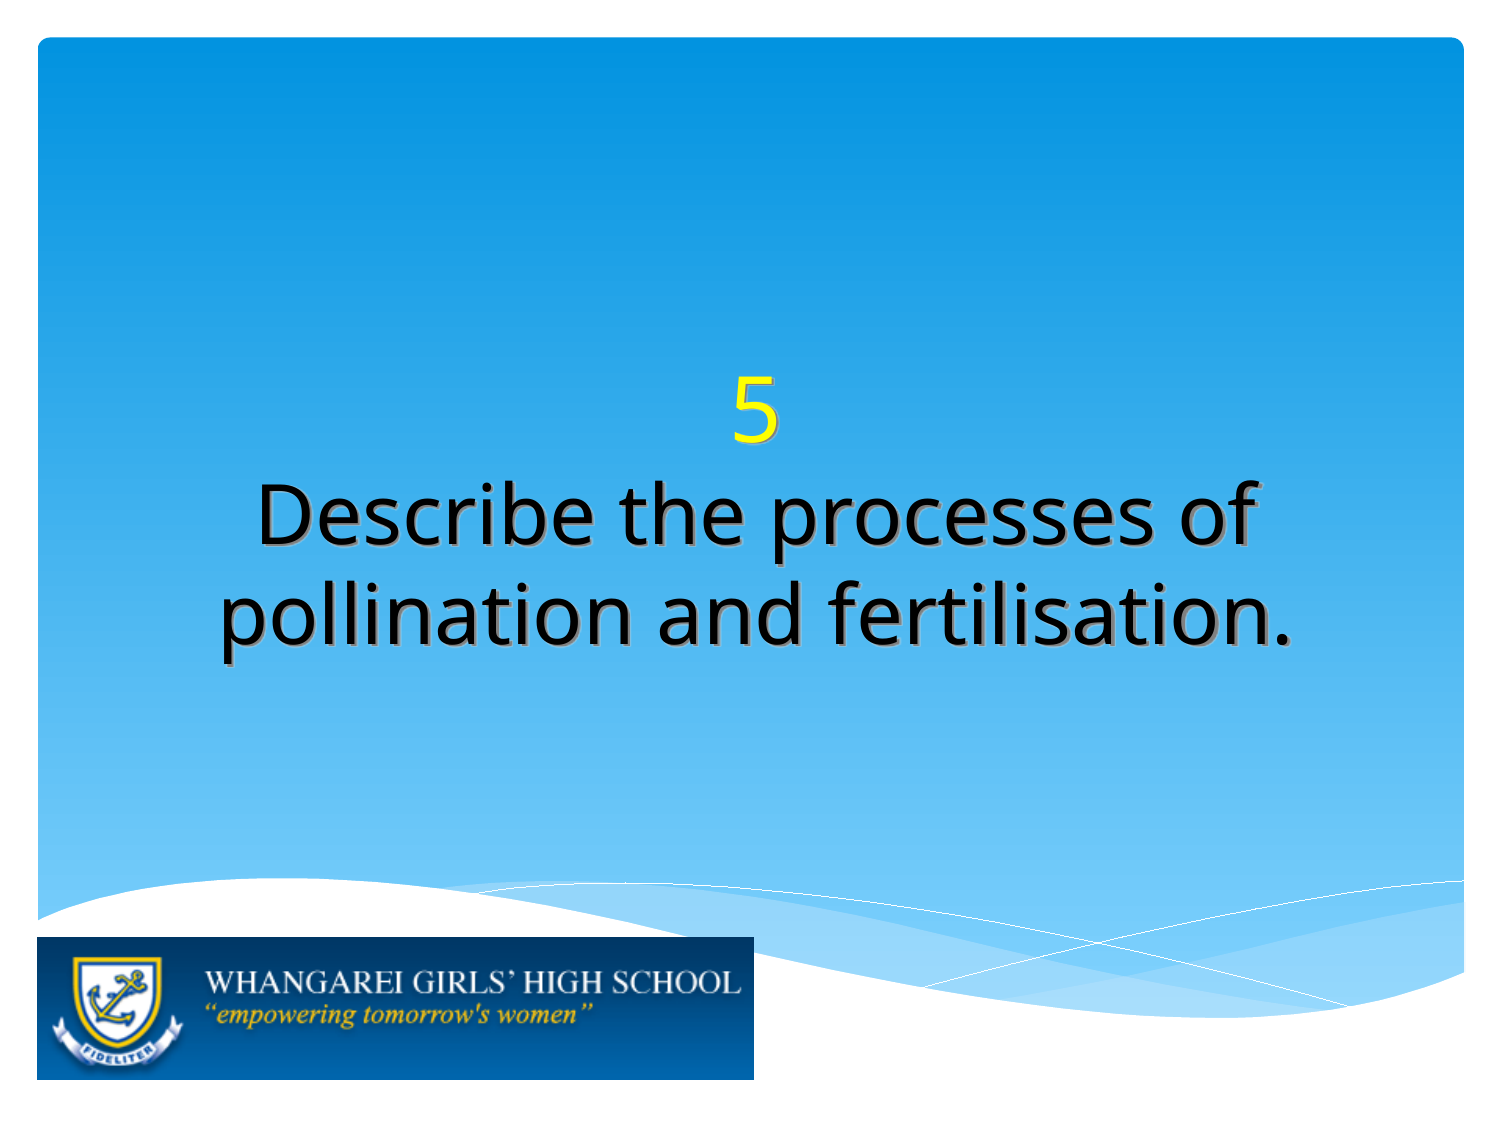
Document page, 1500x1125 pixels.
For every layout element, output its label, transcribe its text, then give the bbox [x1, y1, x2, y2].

picture [37, 937, 754, 1080]
text_box 5 Describe the processes of pollination and fertilisation. [74, 99, 1438, 913]
